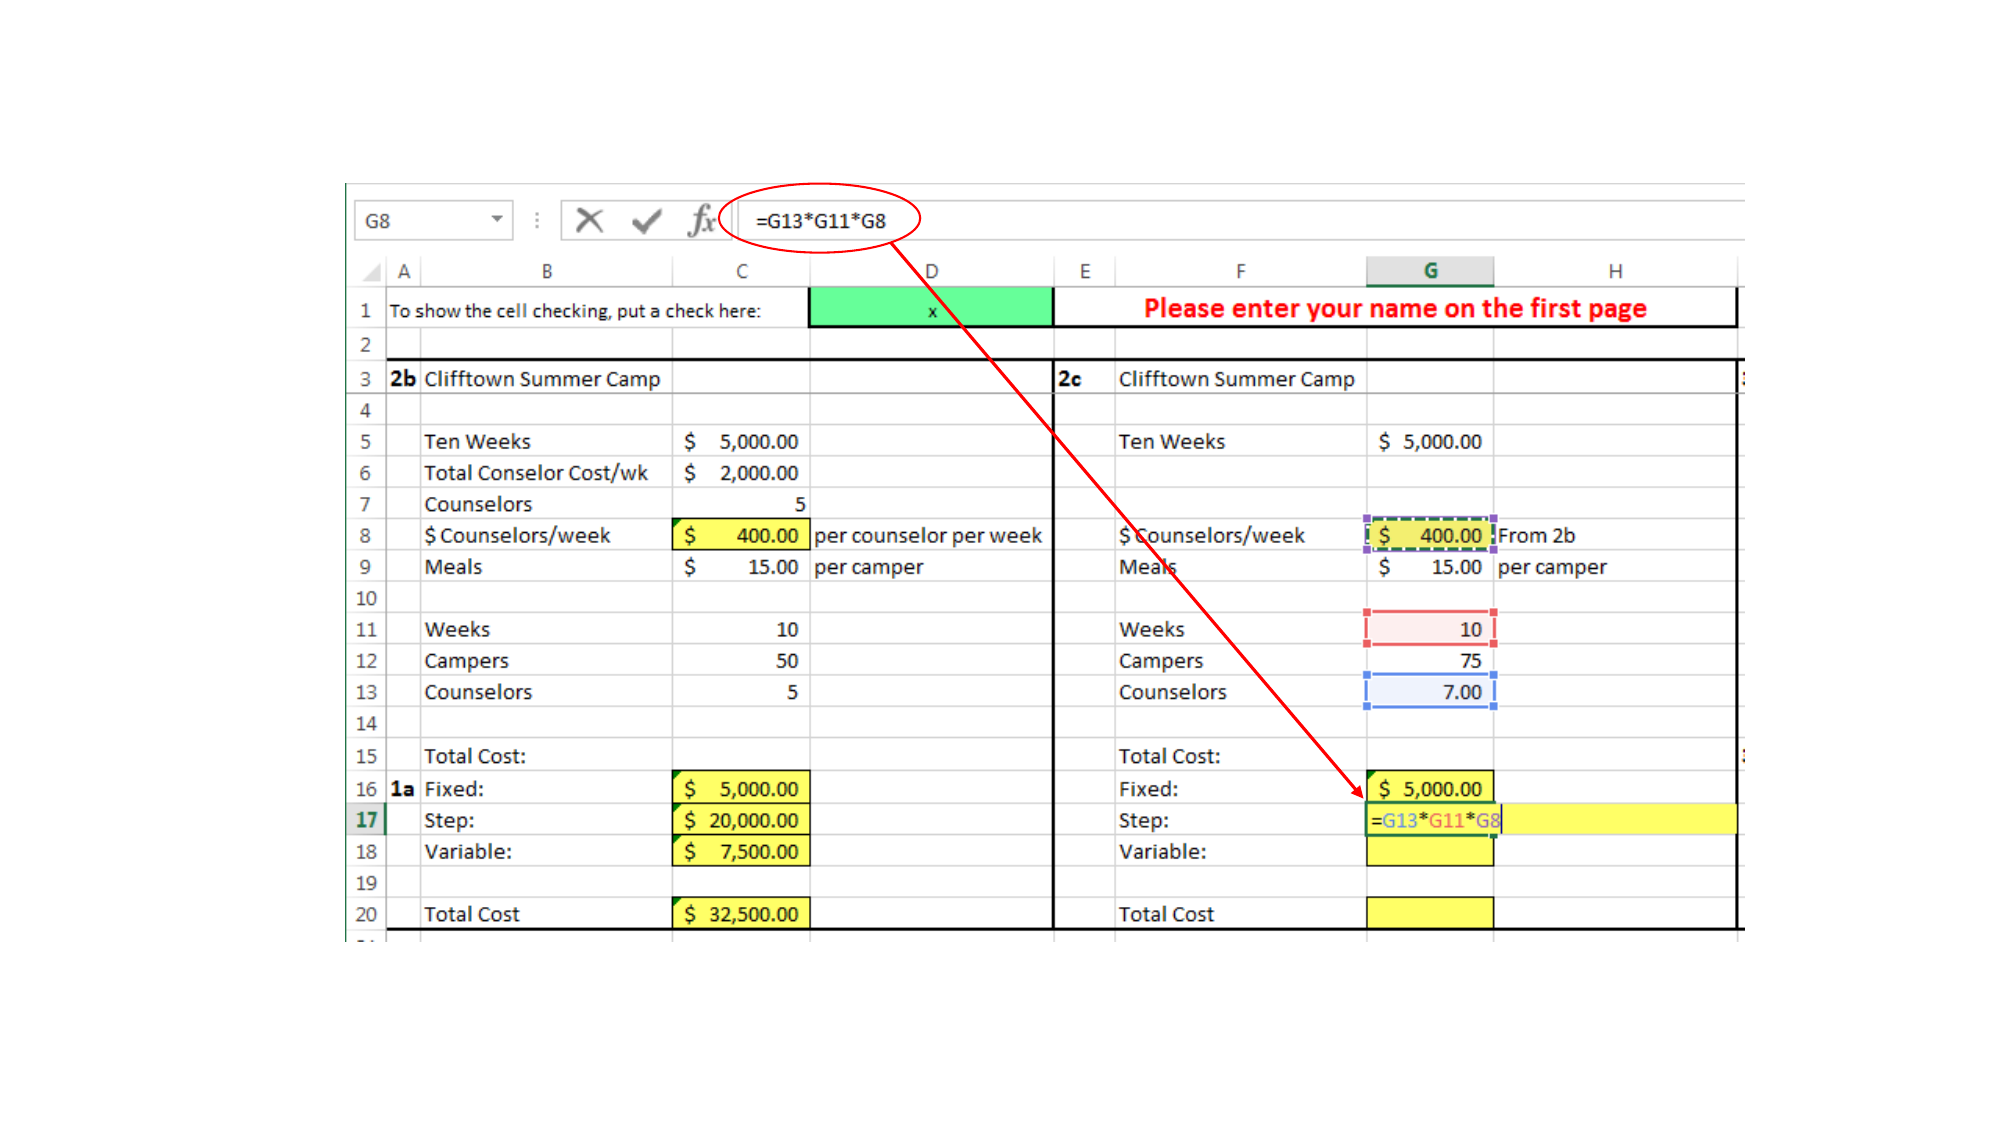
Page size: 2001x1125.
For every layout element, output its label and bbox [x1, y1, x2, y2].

picture [345, 183, 1745, 942]
text_box [890, 242, 1364, 799]
